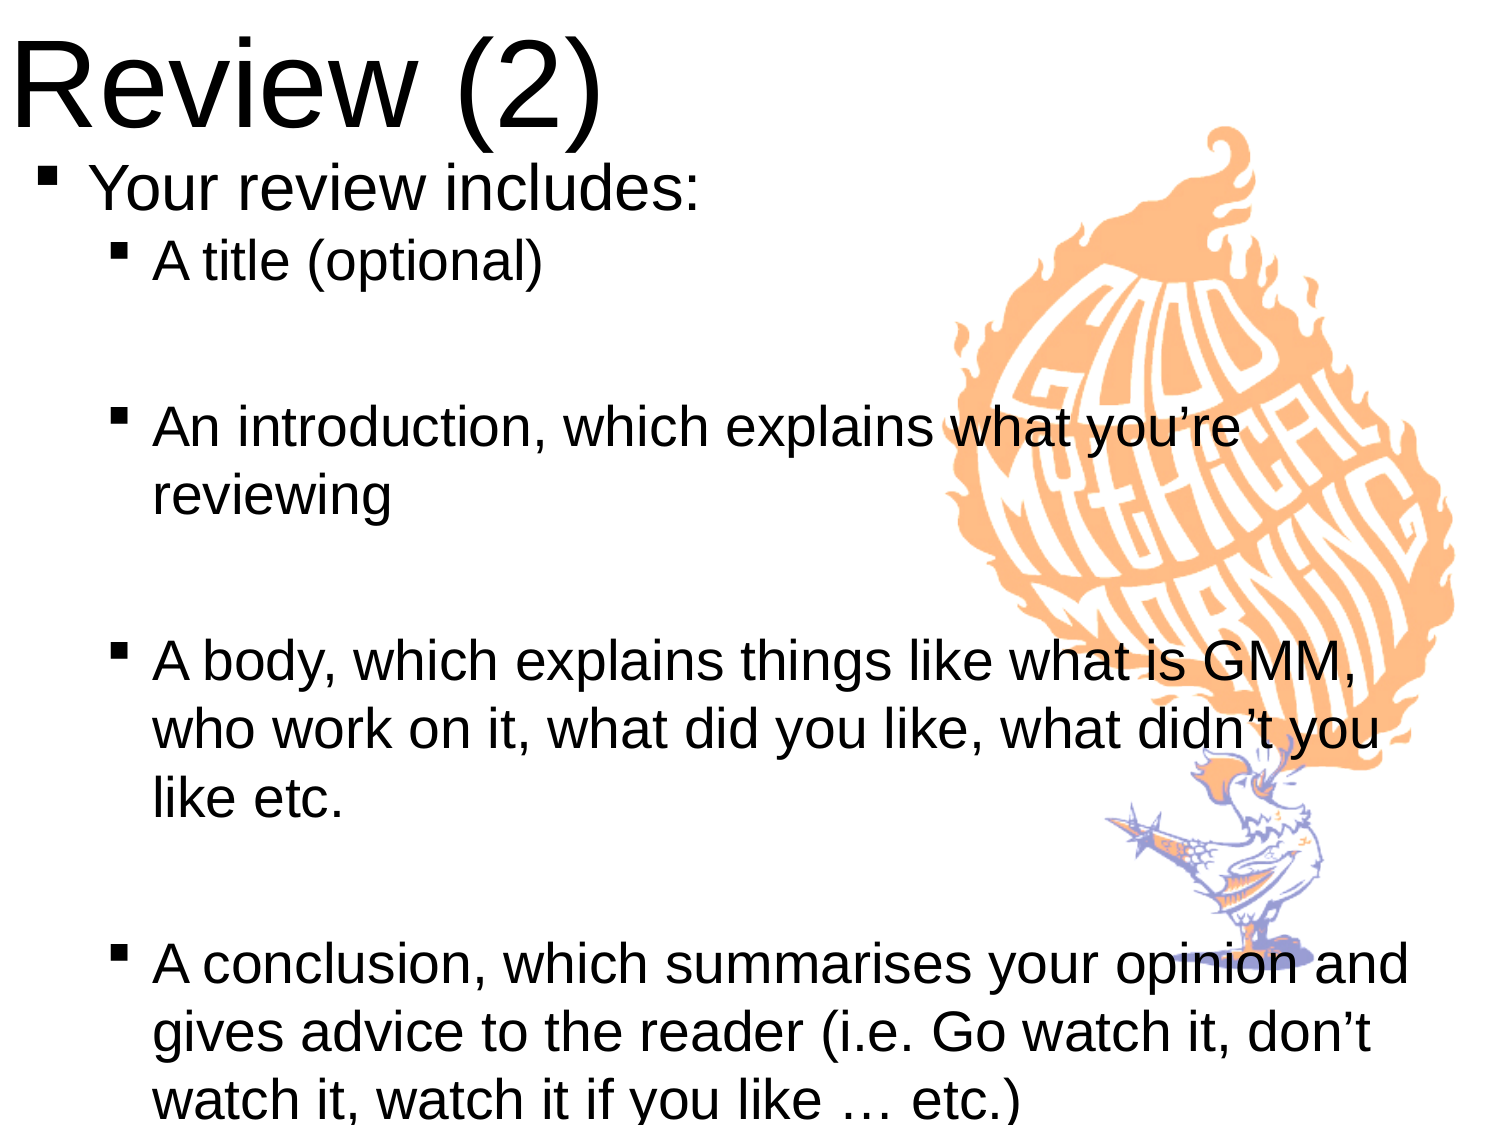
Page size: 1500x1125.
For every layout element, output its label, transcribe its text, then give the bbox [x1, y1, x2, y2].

title Review (2) [0, 0, 1344, 172]
picture [773, 101, 1500, 1000]
list Your review includes: A title (optional) An introduction, which explains what you’re reviewing A body, which explains things like what is GMM, who work on it, what did you like, what didn’t you like etc. A conclusion, which summarises your opinion and gives advice to the reader (i.e. Go watch it, don’t watch it, watch it if you like … etc.) [17, 137, 1447, 1125]
